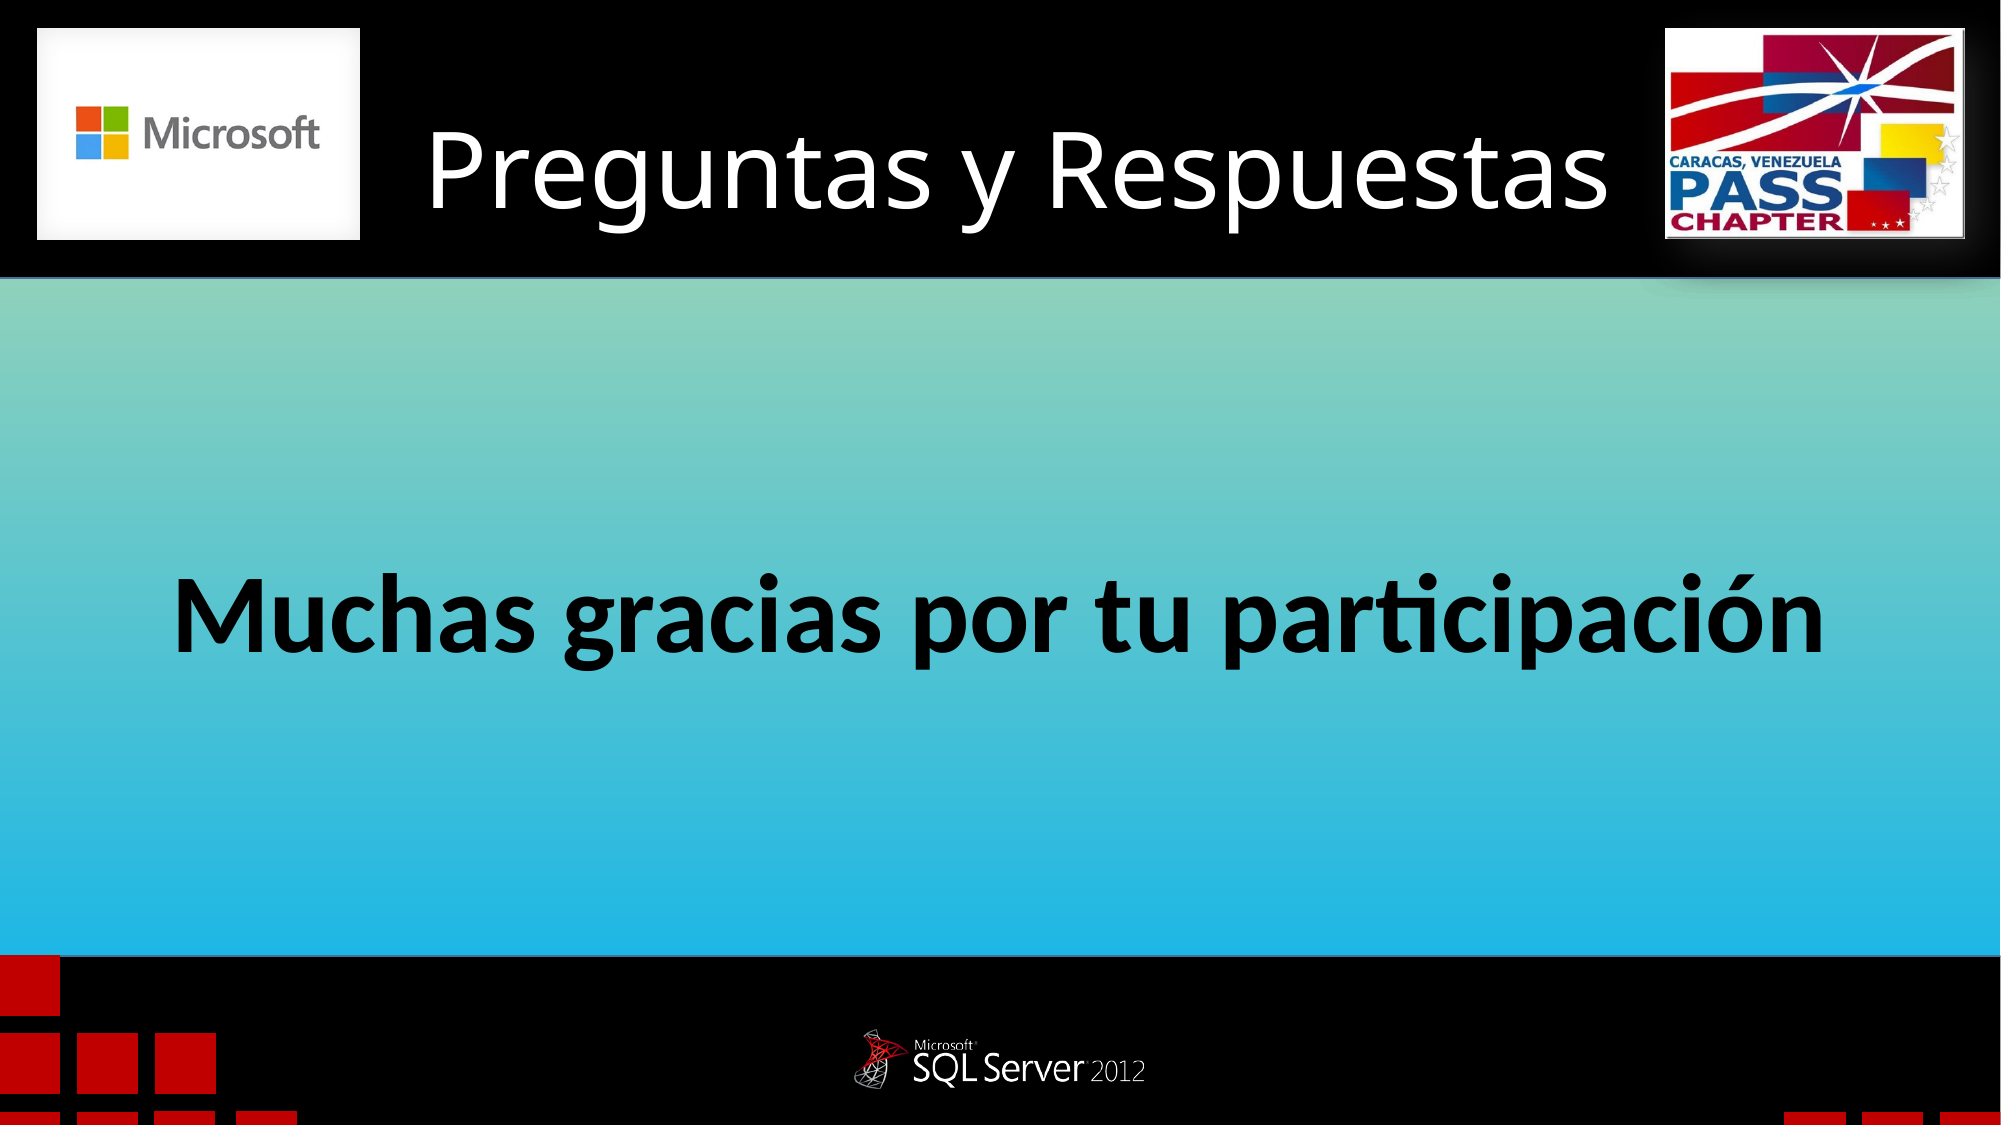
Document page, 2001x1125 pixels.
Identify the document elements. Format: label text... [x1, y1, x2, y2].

picture [1665, 28, 1965, 239]
text_box Muchas gracias por tu participación [156, 532, 1844, 682]
text_box Preguntas y Respuestas [406, 28, 1630, 240]
picture [822, 959, 1178, 1125]
picture [37, 28, 360, 240]
